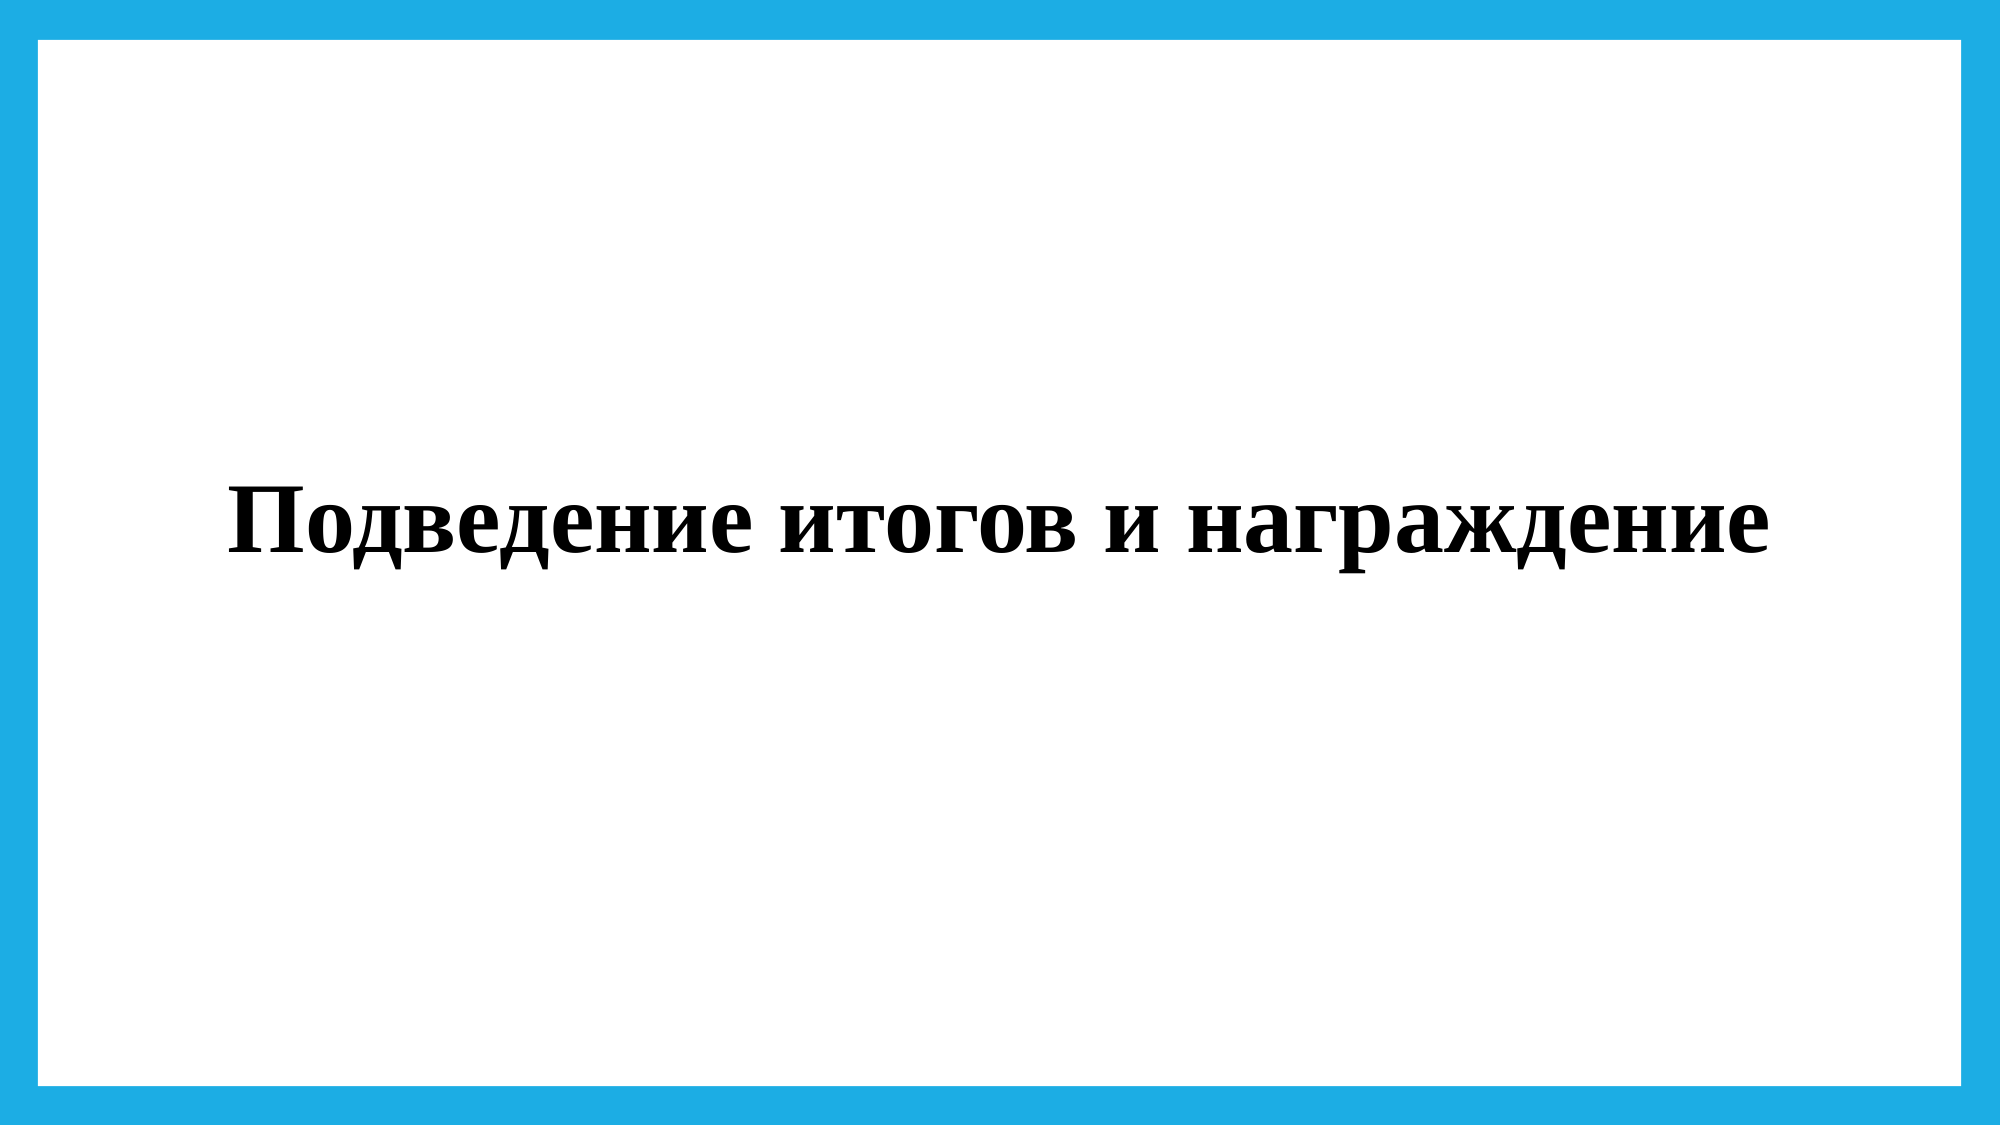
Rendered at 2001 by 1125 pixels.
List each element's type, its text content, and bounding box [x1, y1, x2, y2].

text_box Подведение итогов и награждение [158, 444, 1842, 580]
